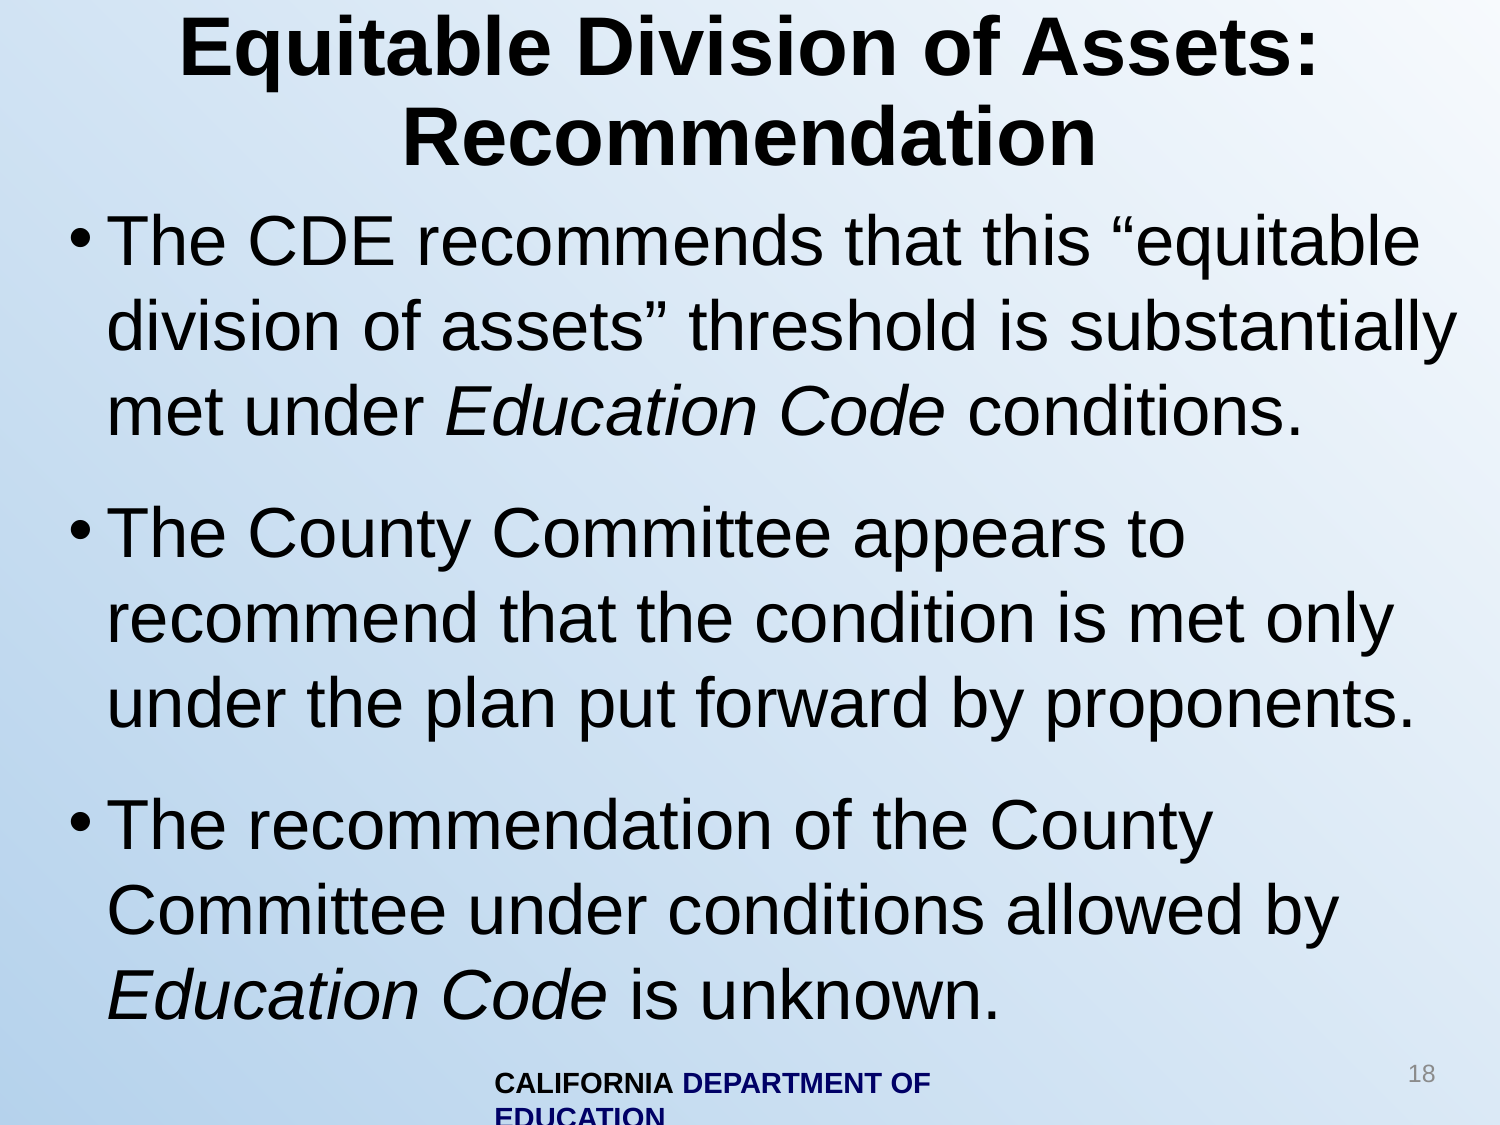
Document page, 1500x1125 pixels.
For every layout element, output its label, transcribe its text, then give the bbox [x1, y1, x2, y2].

list The CDE recommends that this “equitable division of assets” threshold is substantially met under Education Code conditions. The County Committee appears to recommend that the condition is met only under the plan put forward by proponents. The recommendation of the County Committee under conditions allowed by Education Code is unknown. [53, 186, 1482, 1073]
slide_number 18 [1113, 1073, 1451, 1103]
title Equitable Division of Assets: Recommendation [0, 0, 1500, 187]
